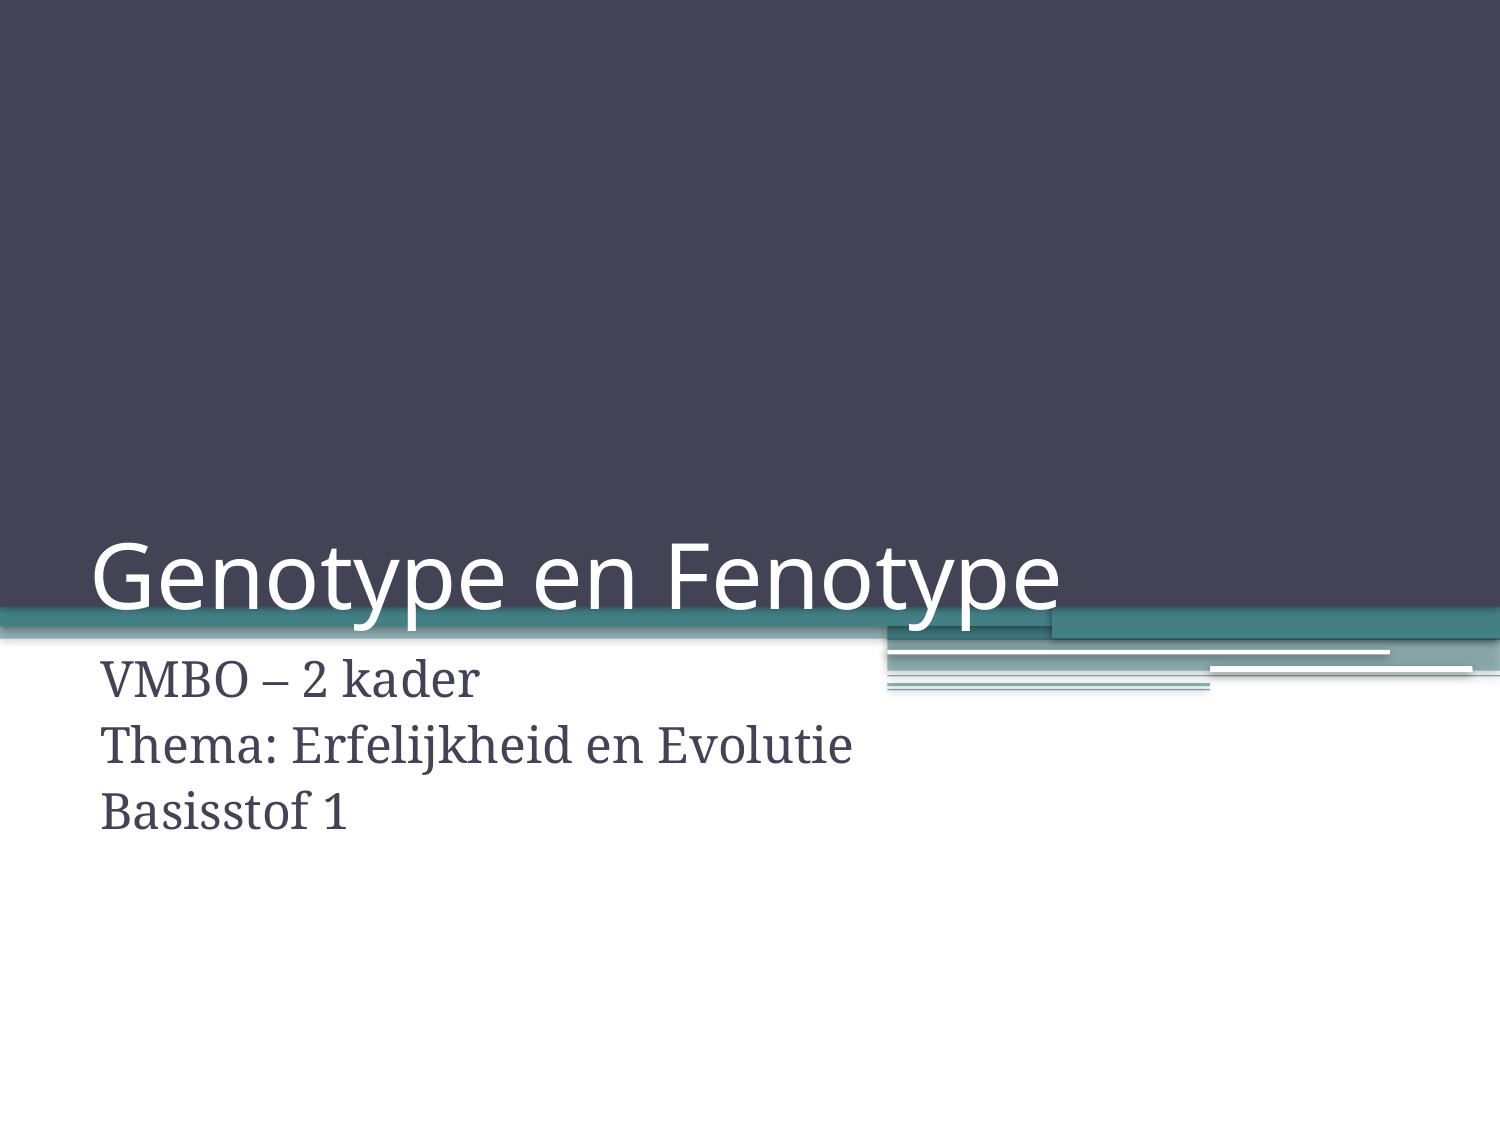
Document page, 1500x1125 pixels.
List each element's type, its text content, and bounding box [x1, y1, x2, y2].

title Genotype en Fenotype [75, 394, 1463, 636]
subtitle VMBO – 2 kader Thema: Erfelijkheid en Evolutie Basisstof 1 [75, 639, 888, 928]
